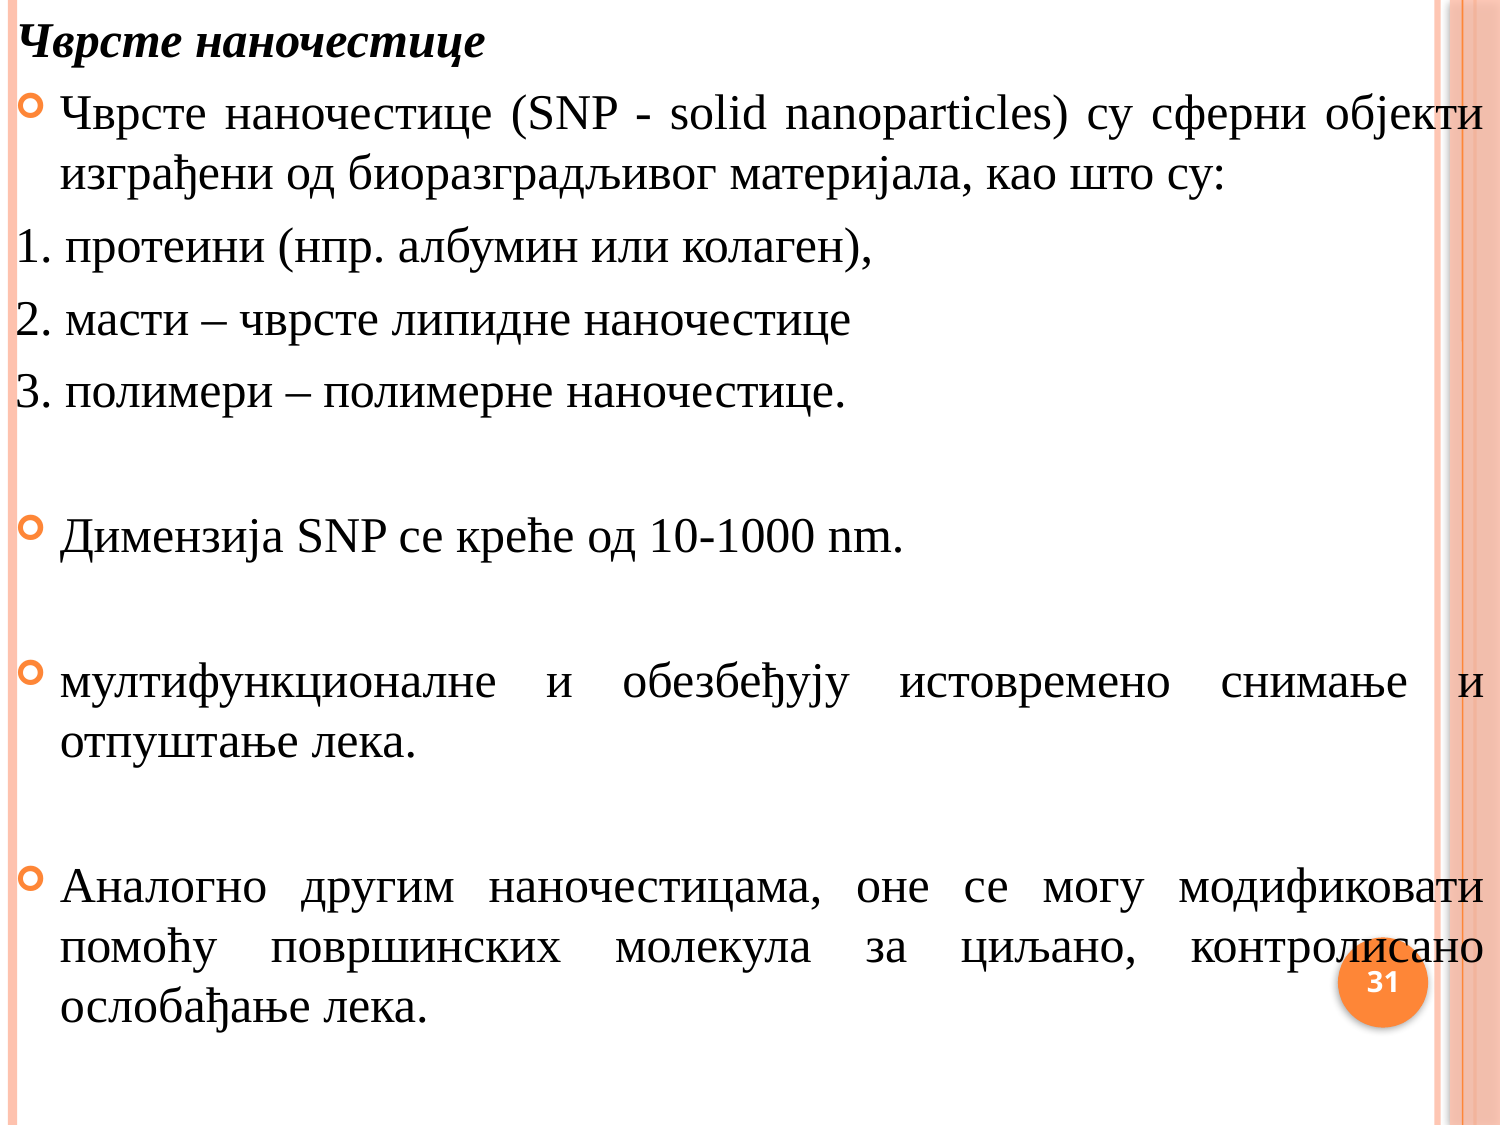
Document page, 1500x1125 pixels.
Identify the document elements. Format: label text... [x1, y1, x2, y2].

list Чврсте наночестице Чврсте наночестице (SNP - solid nanoparticles) су сферни објекти изграђени од биоразградљивог материјала, као што су: 1. протеини (нпр. албумин или колаген), 2. масти – чврсте липидне наночестице 3. полимери – полимерне наночестице. Димензија SNP се креће од 10-1000 nm. мултифункционалне и обезбеђују истовремено снимање и отпуштање лека. Аналогно другим наночестицама, оне се могу модификовати помоћу површинских молекула за циљано, контролисано ослобађање лека. [0, 0, 1500, 1125]
slide_number 31 [1333, 940, 1434, 1026]
